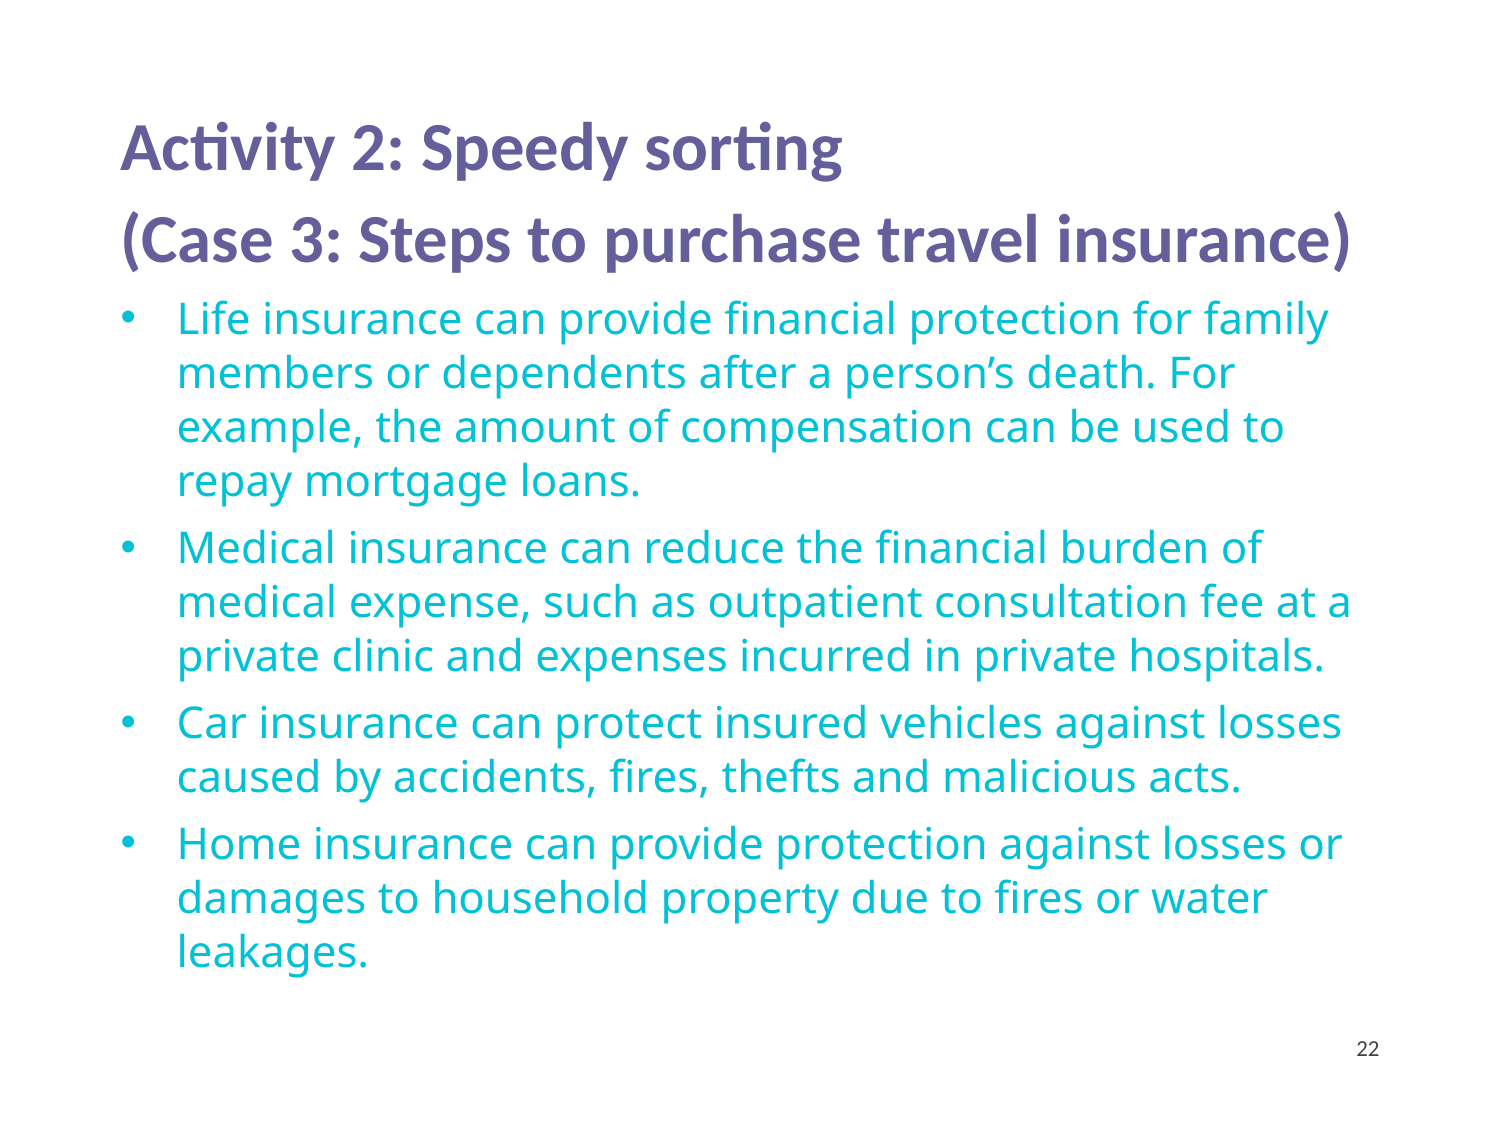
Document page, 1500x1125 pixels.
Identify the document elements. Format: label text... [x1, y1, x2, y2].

list Life insurance can provide financial protection for family members or dependents after a person’s death. For example, the amount of compensation can be used to repay mortgage loans. Medical insurance can reduce the financial burden of medical expense, such as outpatient consultation fee at a private clinic and expenses incurred in private hospitals. Car insurance can protect insured vehicles against losses caused by accidents, fires, thefts and malicious acts. Home insurance can provide protection against losses or damages to household property due to fires or water leakages. [120, 288, 1381, 1046]
list Activity 2: Speedy sorting (Case 3: Steps to purchase travel insurance) [119, 113, 1381, 285]
slide_number 22 [1353, 1035, 1381, 1062]
